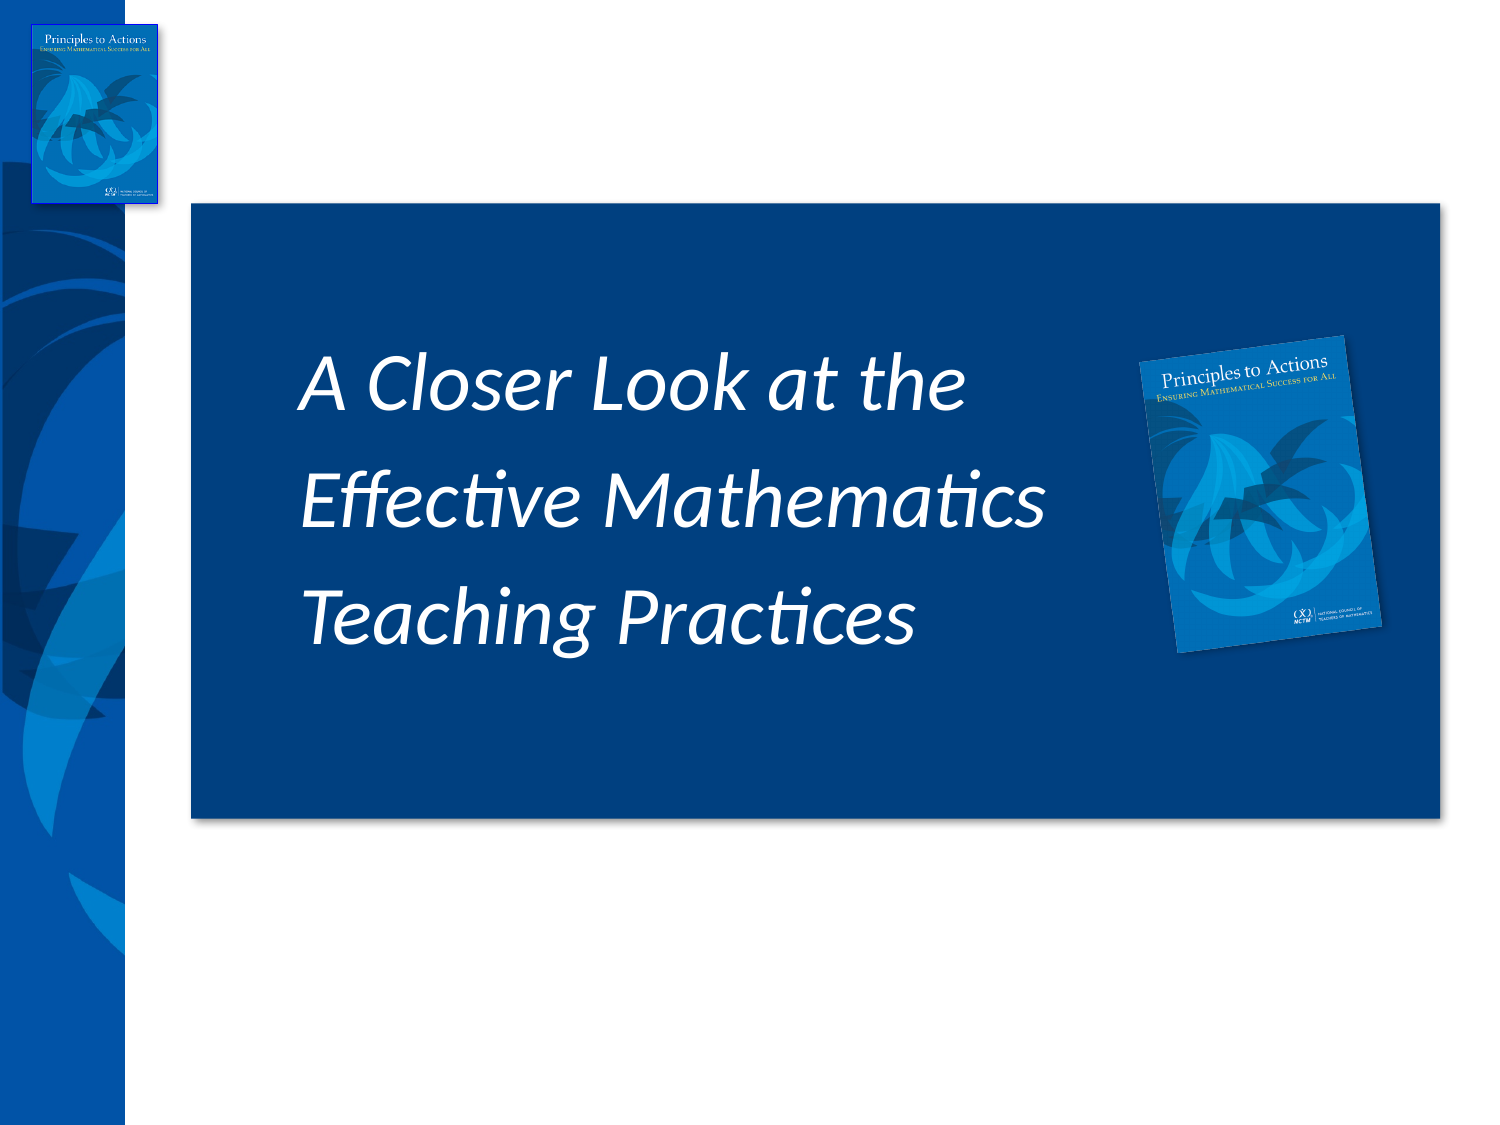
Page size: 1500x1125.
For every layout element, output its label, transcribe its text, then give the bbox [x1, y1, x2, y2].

picture [1140, 336, 1381, 652]
picture [0, 0, 125, 1125]
list A Closer Look at the Effective Mathematics Teaching Practices [191, 203, 1441, 819]
picture [32, 25, 157, 203]
